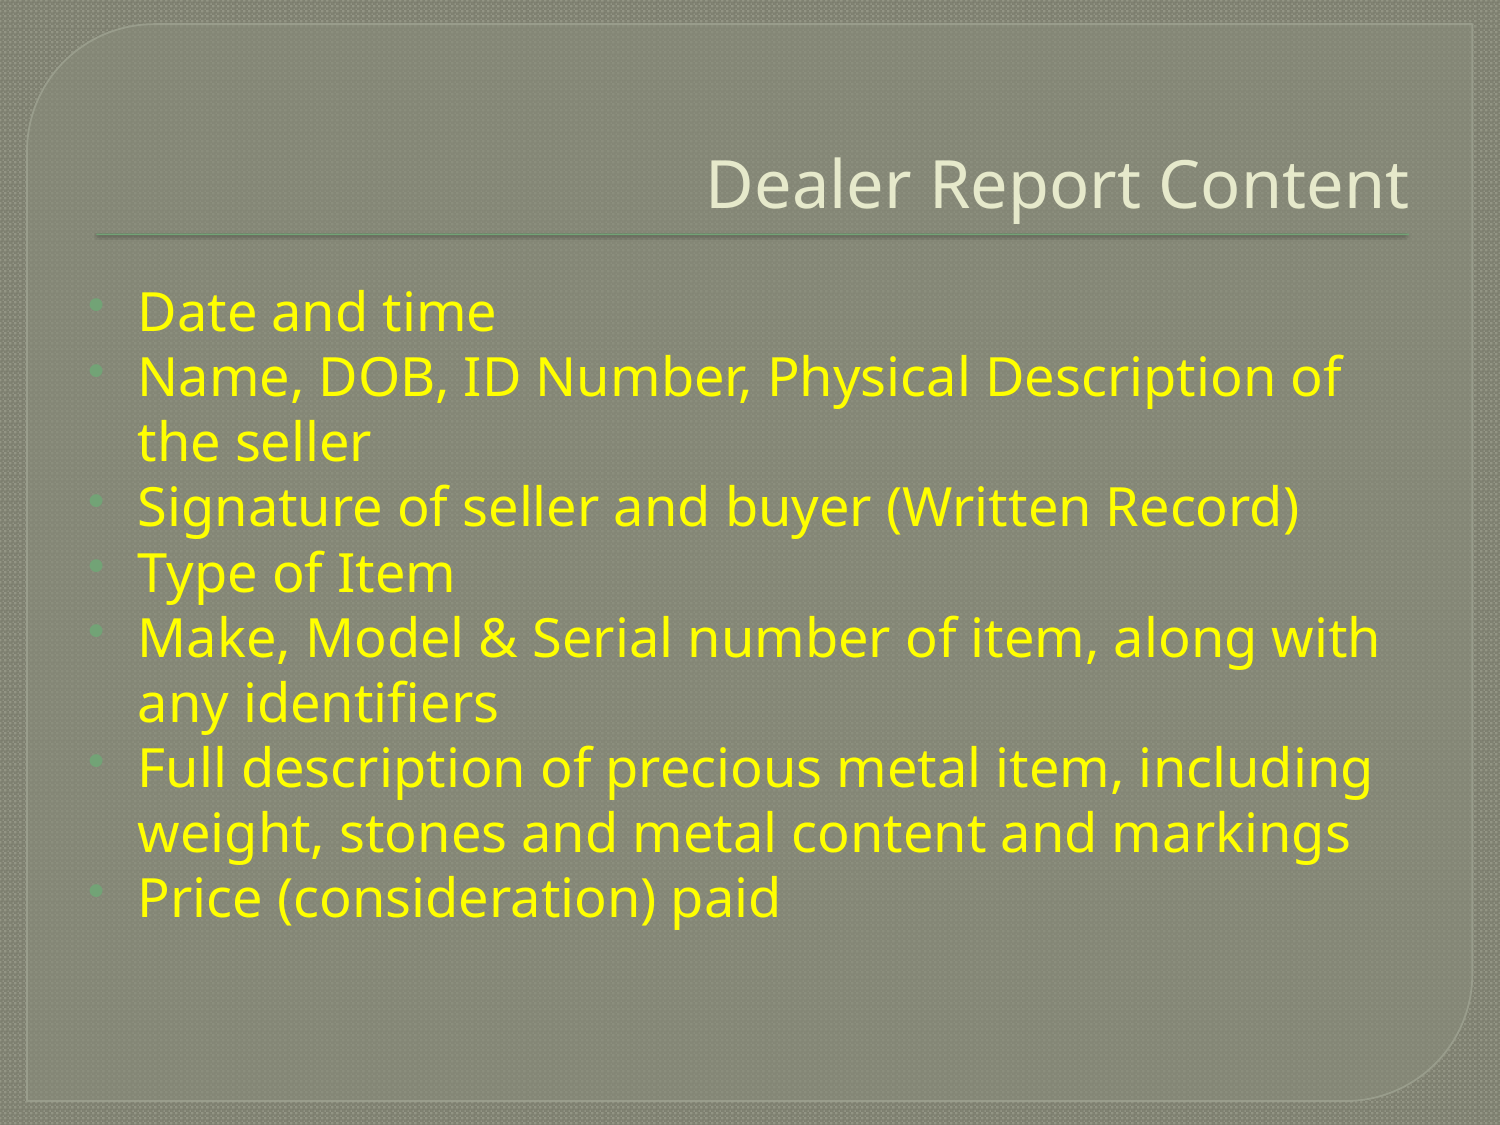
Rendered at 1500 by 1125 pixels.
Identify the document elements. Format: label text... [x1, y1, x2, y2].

list Date and time Name, DOB, ID Number, Physical Description of the seller Signature of seller and buyer (Written Record) Type of Item Make, Model & Serial number of item, along with any identifiers Full description of precious metal item, including weight, stones and metal content and markings Price (consideration) paid [75, 270, 1425, 1013]
title Dealer Report Content [75, 41, 1425, 230]
